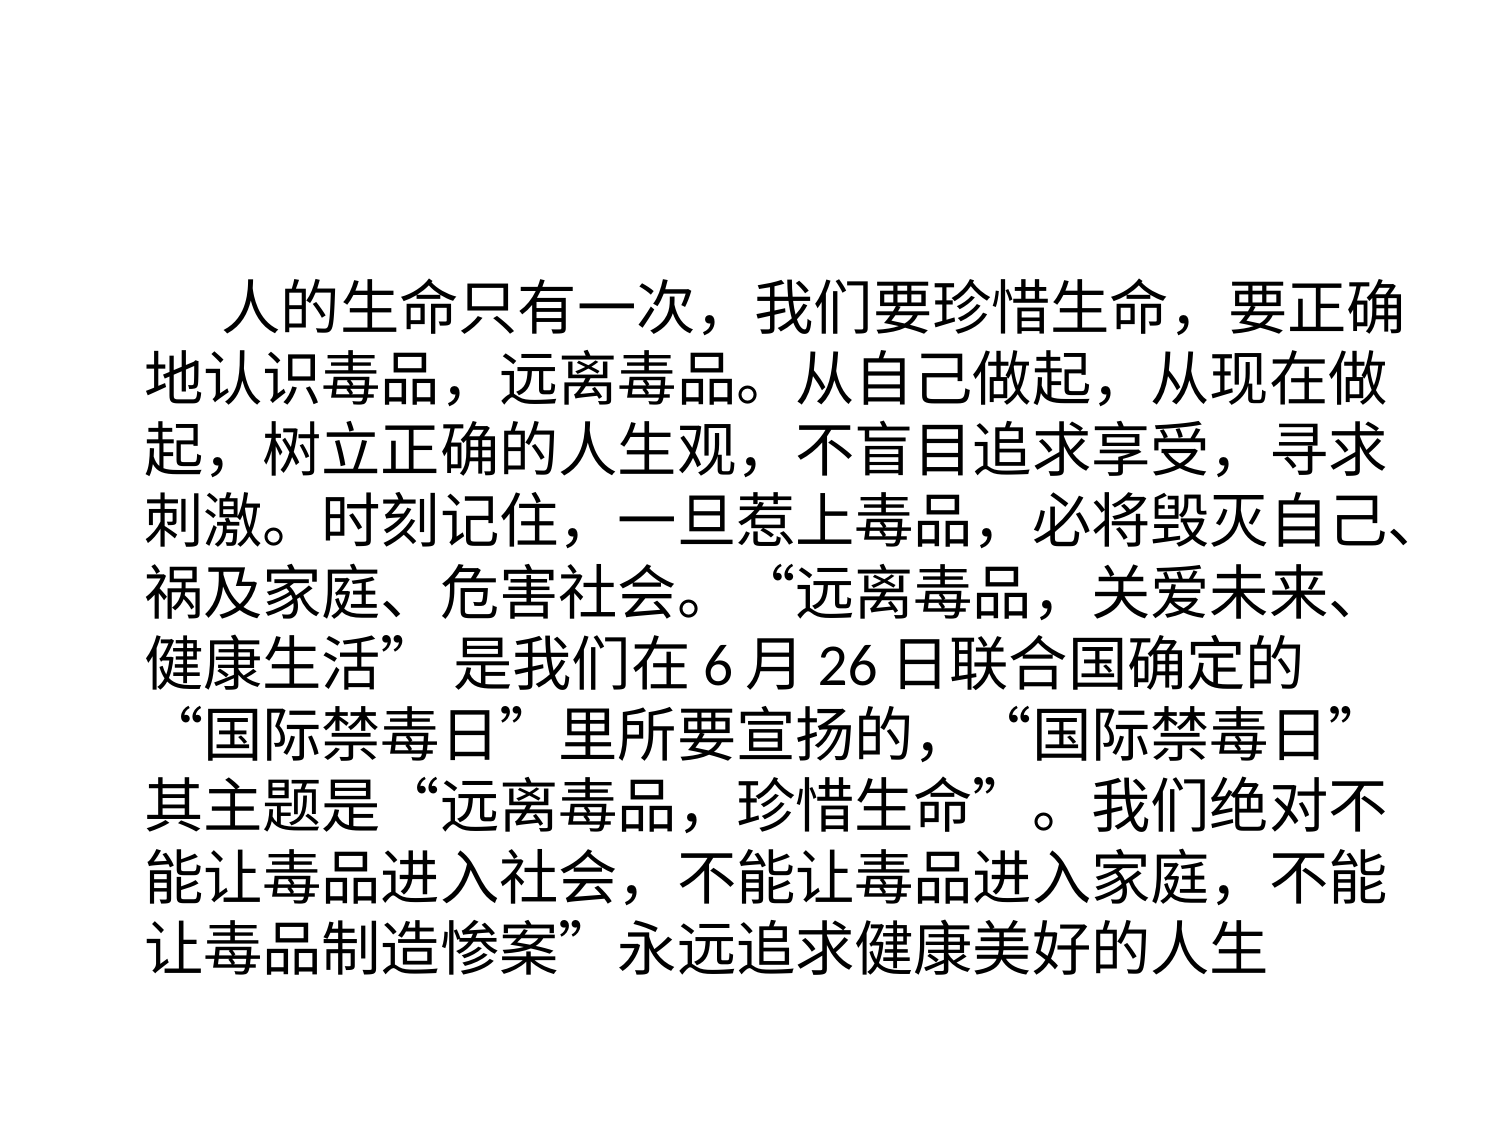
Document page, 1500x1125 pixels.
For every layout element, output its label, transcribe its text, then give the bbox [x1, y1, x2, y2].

list 人的生命只有一次，我们要珍惜生命，要正确地认识毒品，远离毒品。从自己做起，从现在做起，树立正确的人生观，不盲目追求享受，寻求刺激。时刻记住，一旦惹上毒品，必将毁灭自己、祸及家庭、危害社会。“远离毒品，关爱未来、健康生活” 是我们在6月26日联合国确定的“国际禁毒日”里所要宣扬的，“国际禁毒日”其主题是“远离毒品，珍惜生命”。我们绝对不能让毒品进入社会，不能让毒品进入家庭，不能让毒品制造惨案”永远追求健康美好的人生 [75, 262, 1425, 1005]
